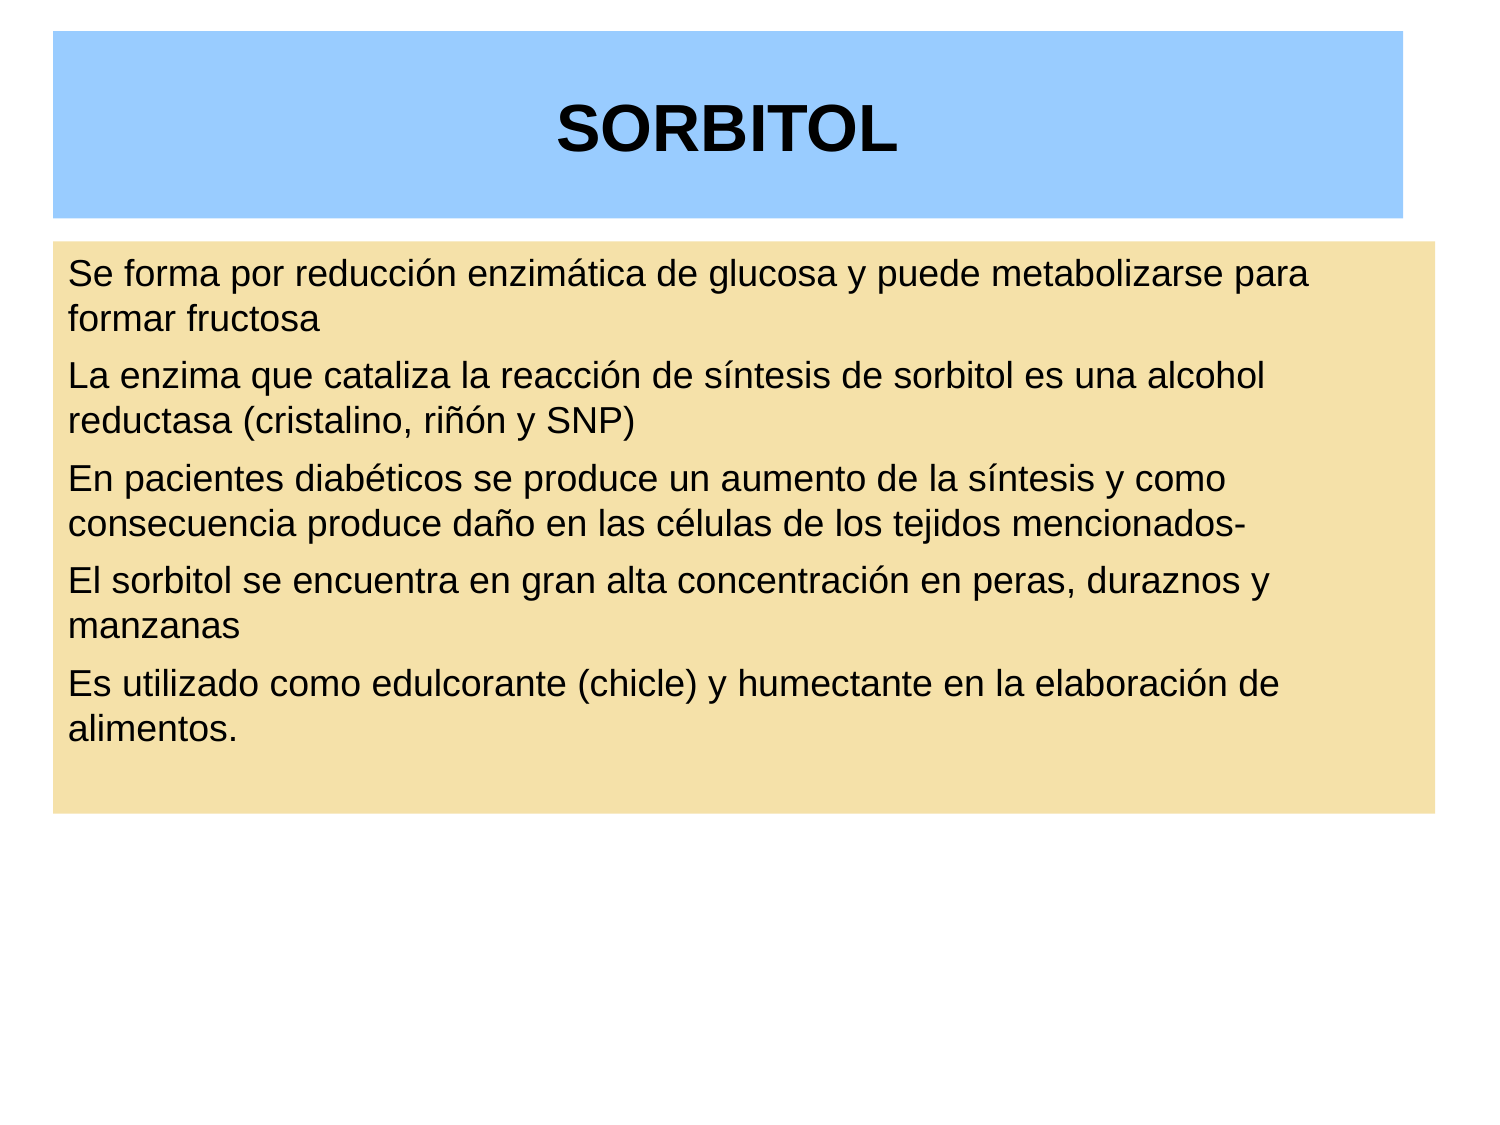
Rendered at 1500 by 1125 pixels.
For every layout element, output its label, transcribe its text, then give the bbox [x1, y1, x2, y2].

title SORBITOL [52, 30, 1404, 219]
text_box Se forma por reducción enzimática de glucosa y puede metabolizarse para formar fructosa La enzima que cataliza la reacción de síntesis de sorbitol es una alcohol reductasa (cristalino, riñón y SNP) En pacientes diabéticos se produce un aumento de la síntesis y como consecuencia produce daño en las células de los tejidos mencionados- El sorbitol se encuentra en gran alta concentración en peras, duraznos y manzanas Es utilizado como edulcorante (chicle) y humectante en la elaboración de alimentos. [53, 241, 1436, 814]
